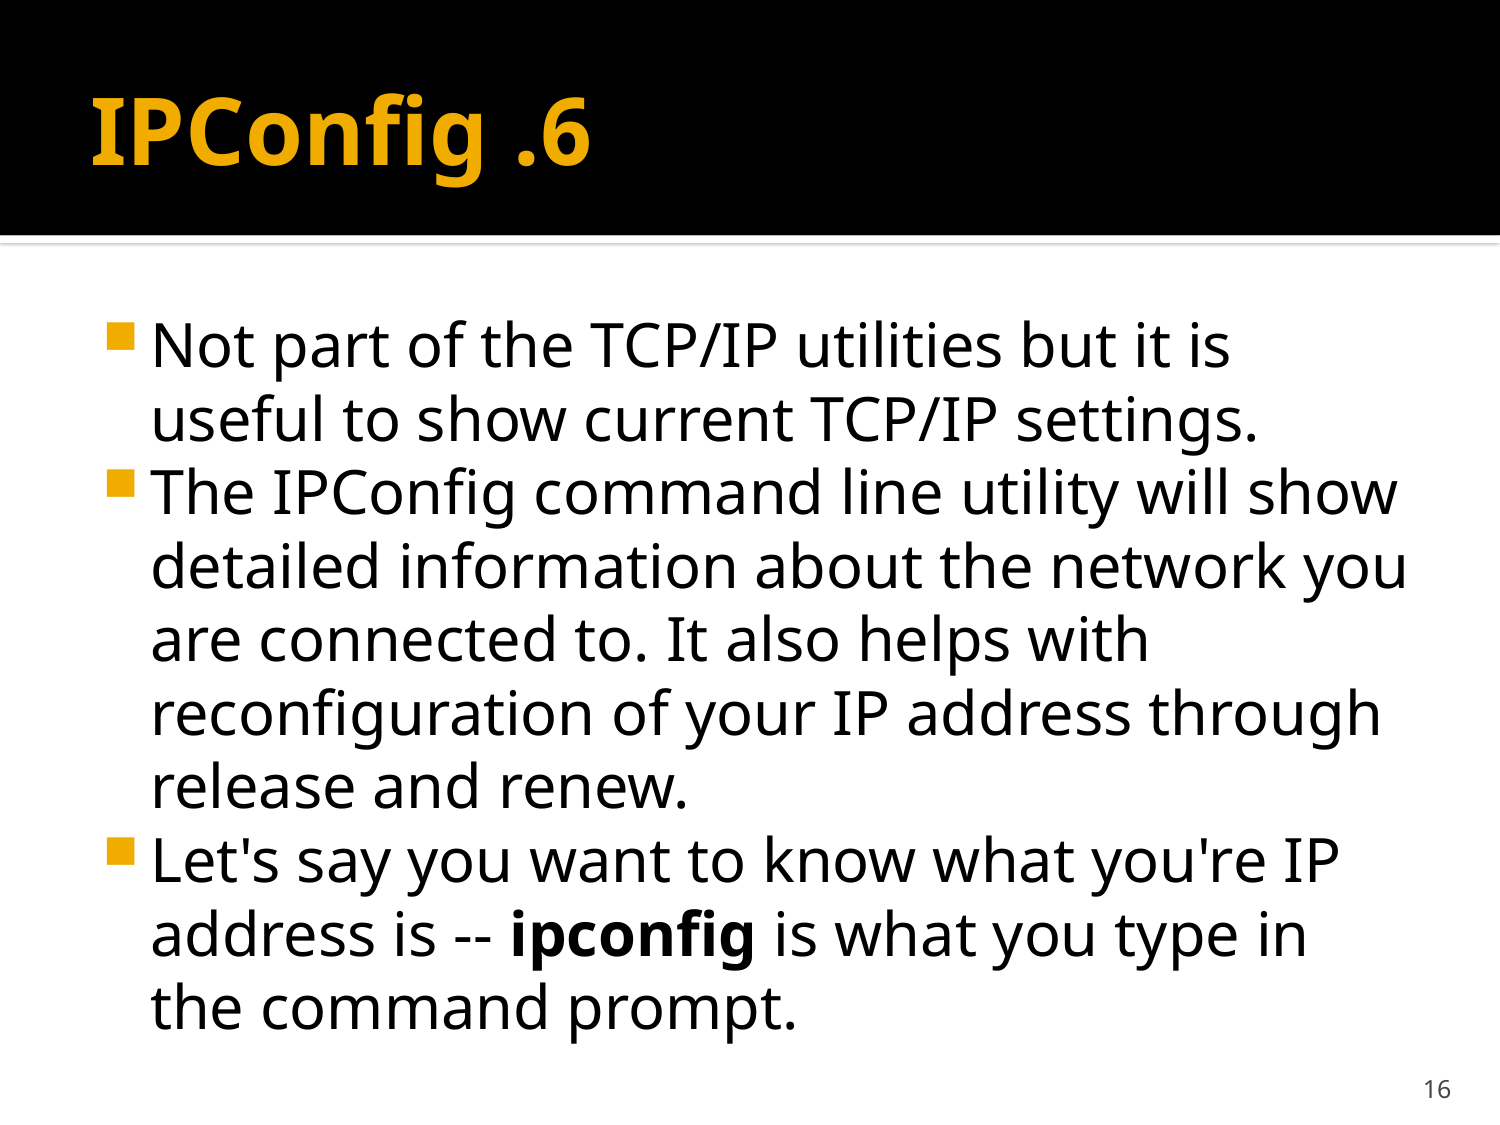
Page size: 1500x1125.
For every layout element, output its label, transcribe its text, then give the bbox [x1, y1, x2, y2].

title 6. IPConfig [75, 25, 1425, 231]
slide_number 16 [1345, 1062, 1467, 1108]
list Not part of the TCP/IP utilities but it is useful to show current TCP/IP settings. The IPConfig command line utility will show detailed information about the network you are connected to. It also helps with reconfiguration of your IP address through release and renew. Let's say you want to know what you're IP address is -- ipconfig is what you type in the command prompt. [75, 291, 1425, 1050]
